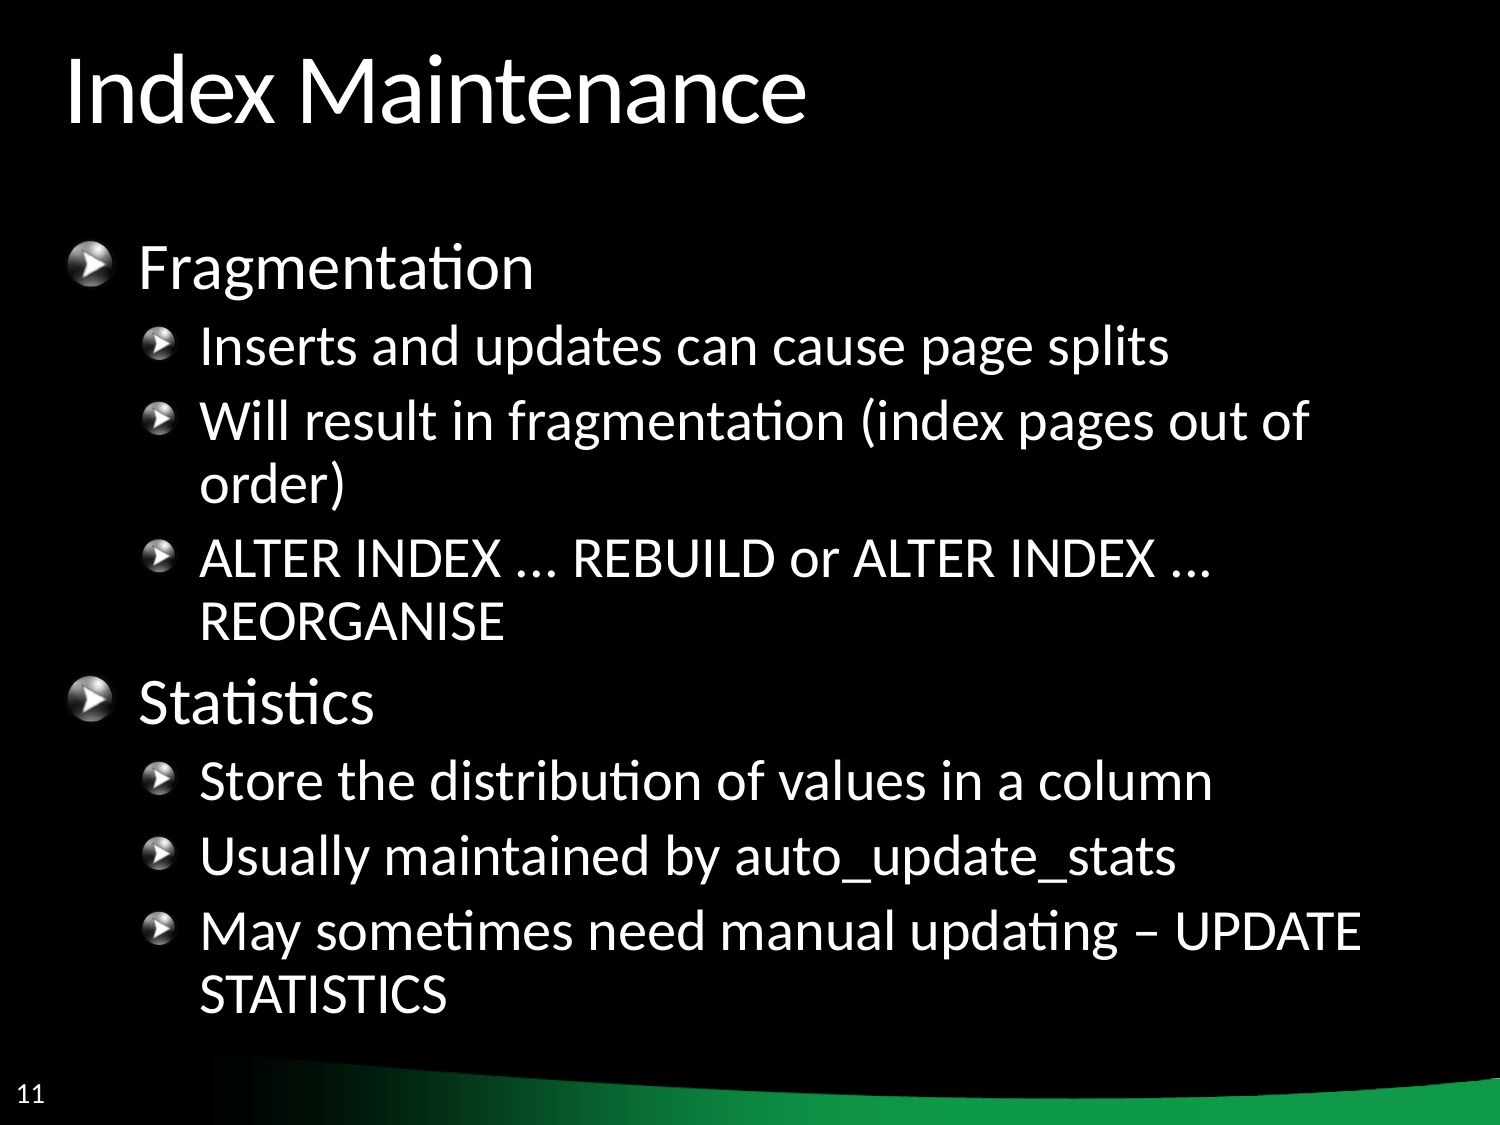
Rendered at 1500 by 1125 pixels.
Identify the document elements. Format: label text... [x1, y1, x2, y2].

list Fragmentation Inserts and updates can cause page splits Will result in fragmentation (index pages out of order) ALTER INDEX ... REBUILD or ALTER INDEX ... REORGANISE Statistics Store the distribution of values in a column Usually maintained by auto_update_stats May sometimes need manual updating – UPDATE STATISTICS [62, 231, 1438, 1051]
title Index Maintenance [63, 37, 1438, 147]
picture [0, 0, 1500, 1125]
